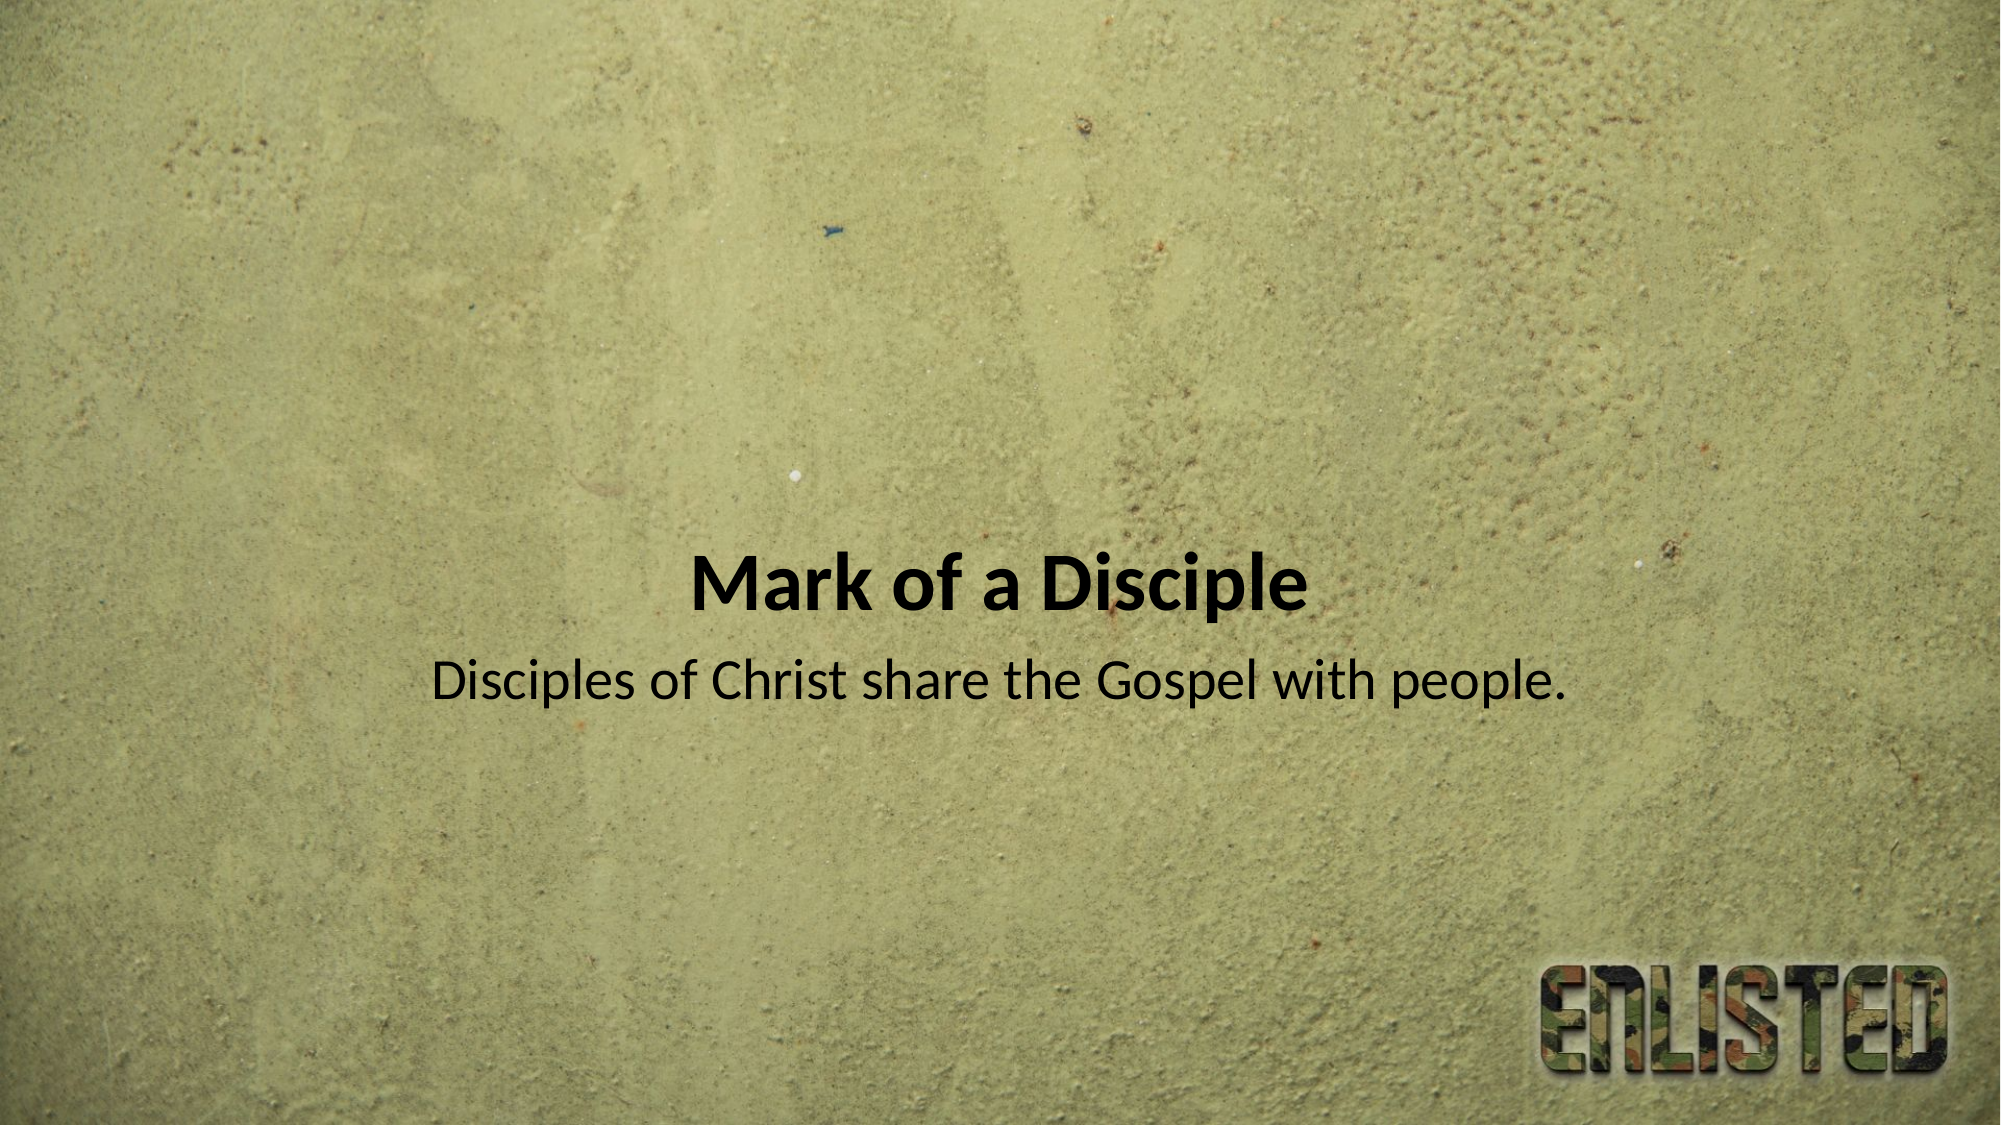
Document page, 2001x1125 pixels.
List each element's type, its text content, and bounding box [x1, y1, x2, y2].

picture [0, 0, 2001, 1125]
list Mark of a Disciple Disciples of Christ share the Gospel with people. [137, 299, 1863, 1014]
